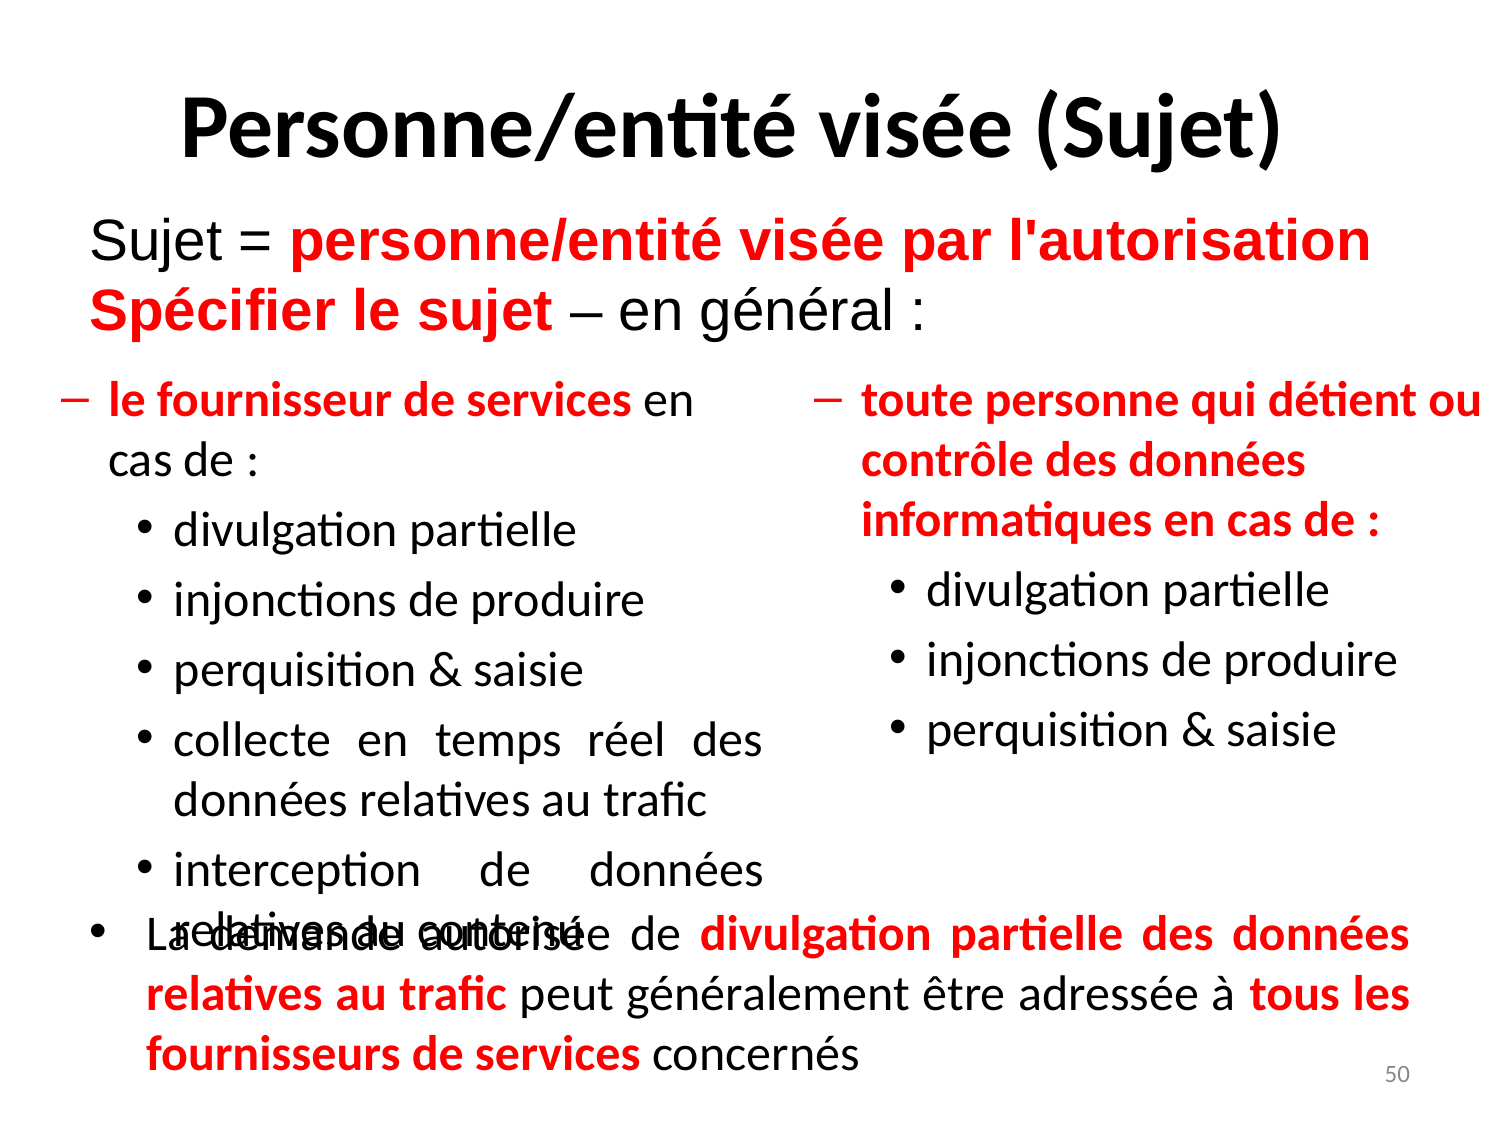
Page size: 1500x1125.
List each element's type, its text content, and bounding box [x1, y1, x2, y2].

text_box Sujet = personne/entité visée par l'autorisation Spécifier le sujet – en général : La demande autorisée de divulgation partielle des données relatives au trafic peut généralement être adressée à tous les fournisseurs de services concernés [74, 194, 1425, 359]
text_box toute personne qui détient ou contrôle des données informatiques en cas de : divulgation partielle injonctions de produire perquisition & saisie [724, 359, 1500, 852]
text_box le fournisseur de services en cas de : divulgation partielle injonctions de produire perquisition & saisie collecte en temps réel des données relatives au trafic interception de données relatives au contenu [0, 359, 724, 852]
slide_number 50 [1074, 1042, 1425, 1103]
title Personne/entité visée (Sujet) [57, 27, 1408, 216]
